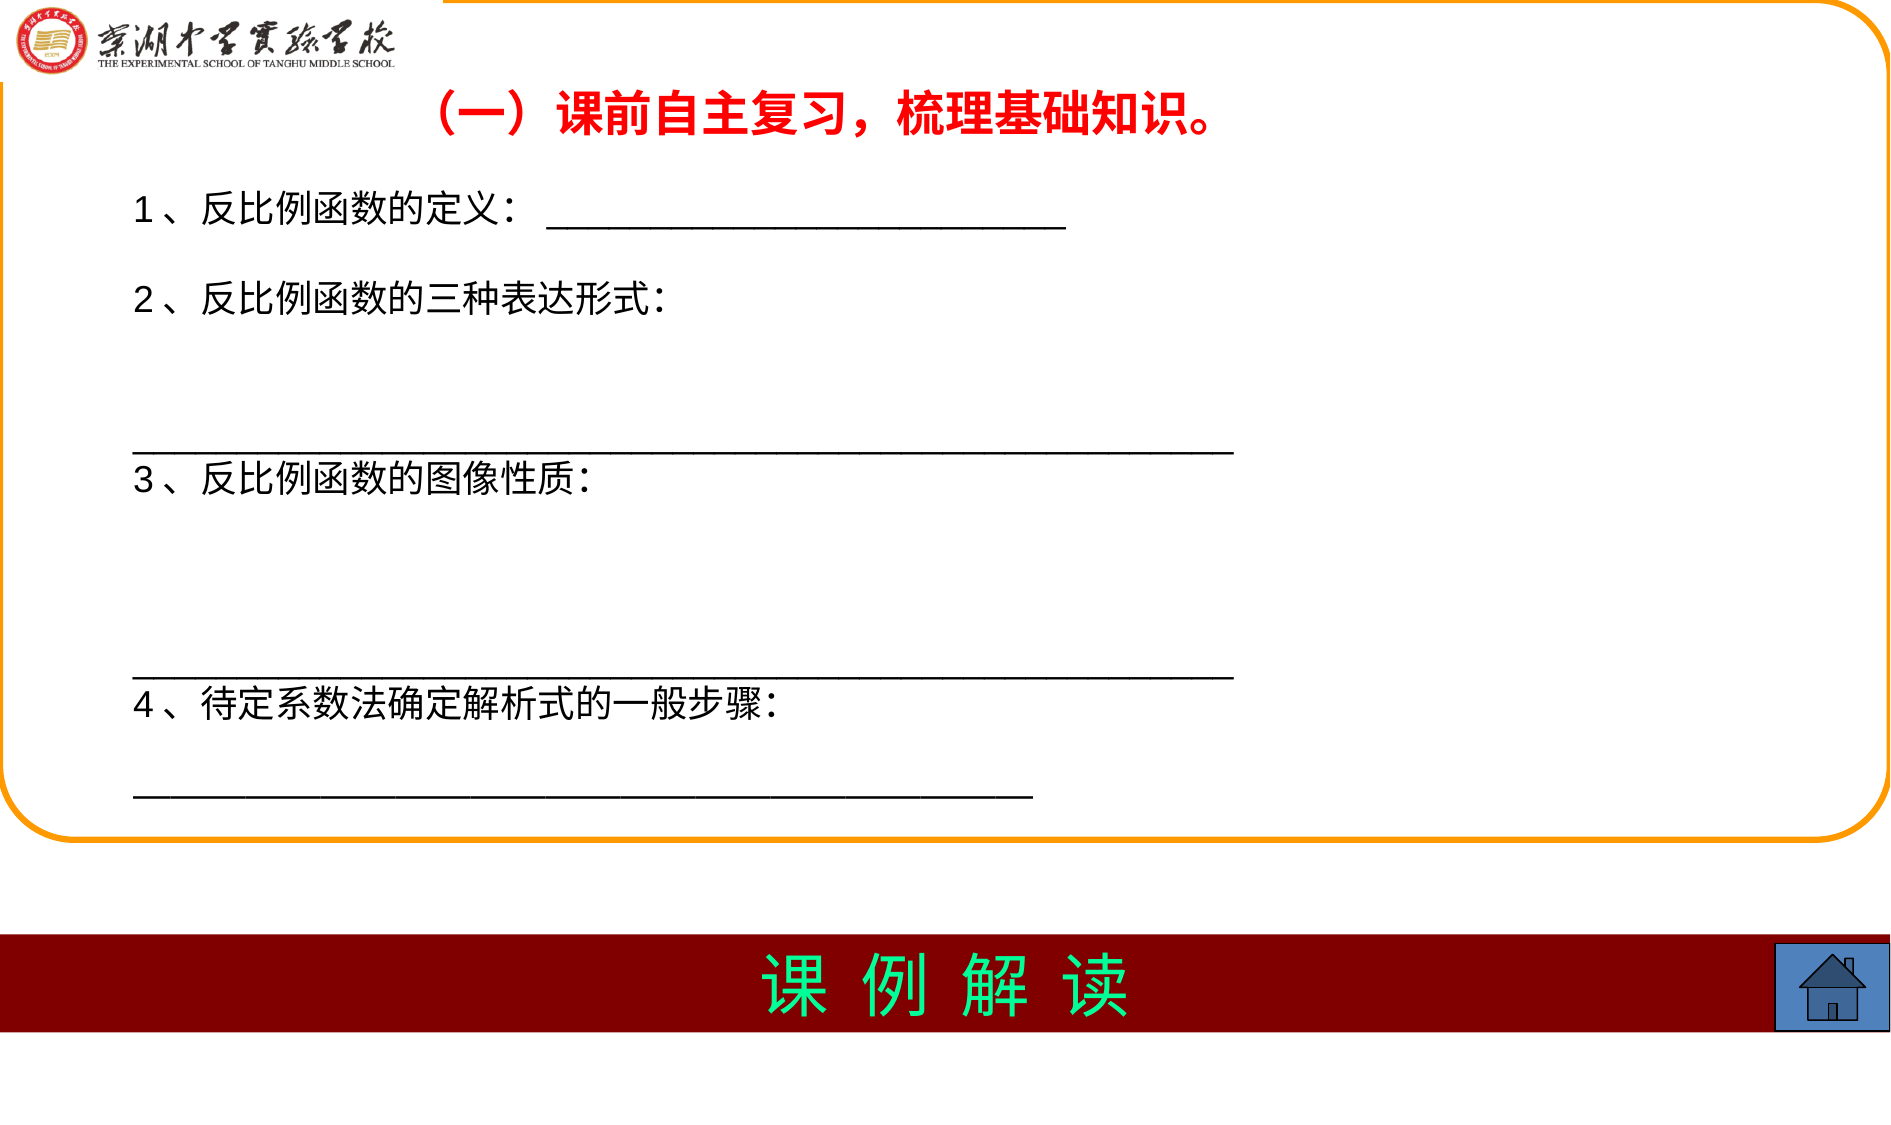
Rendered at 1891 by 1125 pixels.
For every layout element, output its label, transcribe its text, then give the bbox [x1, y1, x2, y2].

text_box [0, 0, 1890, 840]
text_box [1775, 943, 1891, 1032]
text_box （一）课前自主复习，梳理基础知识。 [374, 75, 1352, 149]
text_box 1、反比例函数的定义：_________________________ 2、反比例函数的三种表达形式： _____________________________________________________ 3、反比例函数的图像性质： _____________________________________________________ 4、待定系数法确定解析式的一般步骤： ———————————————————————— [118, 177, 1891, 868]
text_box 课 例 解 读 [0, 934, 1891, 1033]
picture [0, 0, 444, 83]
